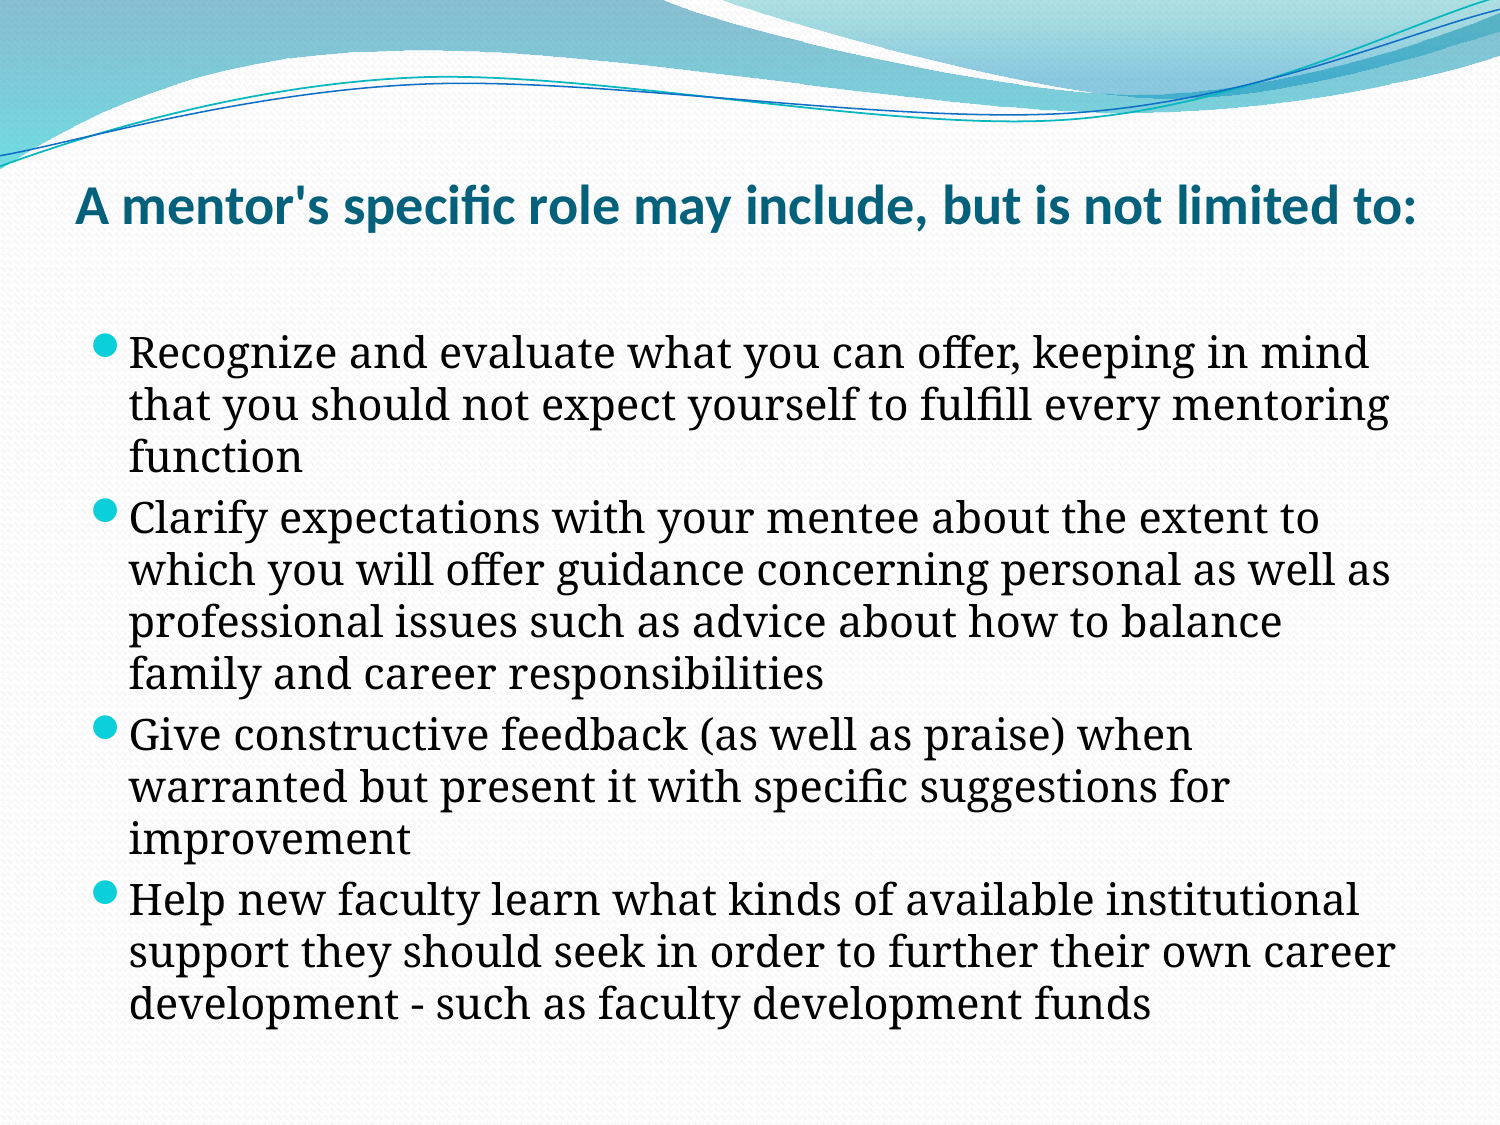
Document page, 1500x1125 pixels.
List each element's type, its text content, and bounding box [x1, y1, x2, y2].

title A mentor's specific role may include, but is not limited to: [75, 115, 1425, 303]
list Recognize and evaluate what you can offer, keeping in mind that you should not expect yourself to fulfill every mentoring function Clarify expectations with your mentee about the extent to which you will offer guidance concerning personal as well as professional issues such as advice about how to balance family and career responsibilities Give constructive feedback (as well as praise) when warranted but present it with specific suggestions for improvement Help new faculty learn what kinds of available institutional support they should seek in order to further their own career development - such as faculty development funds [75, 317, 1425, 1038]
